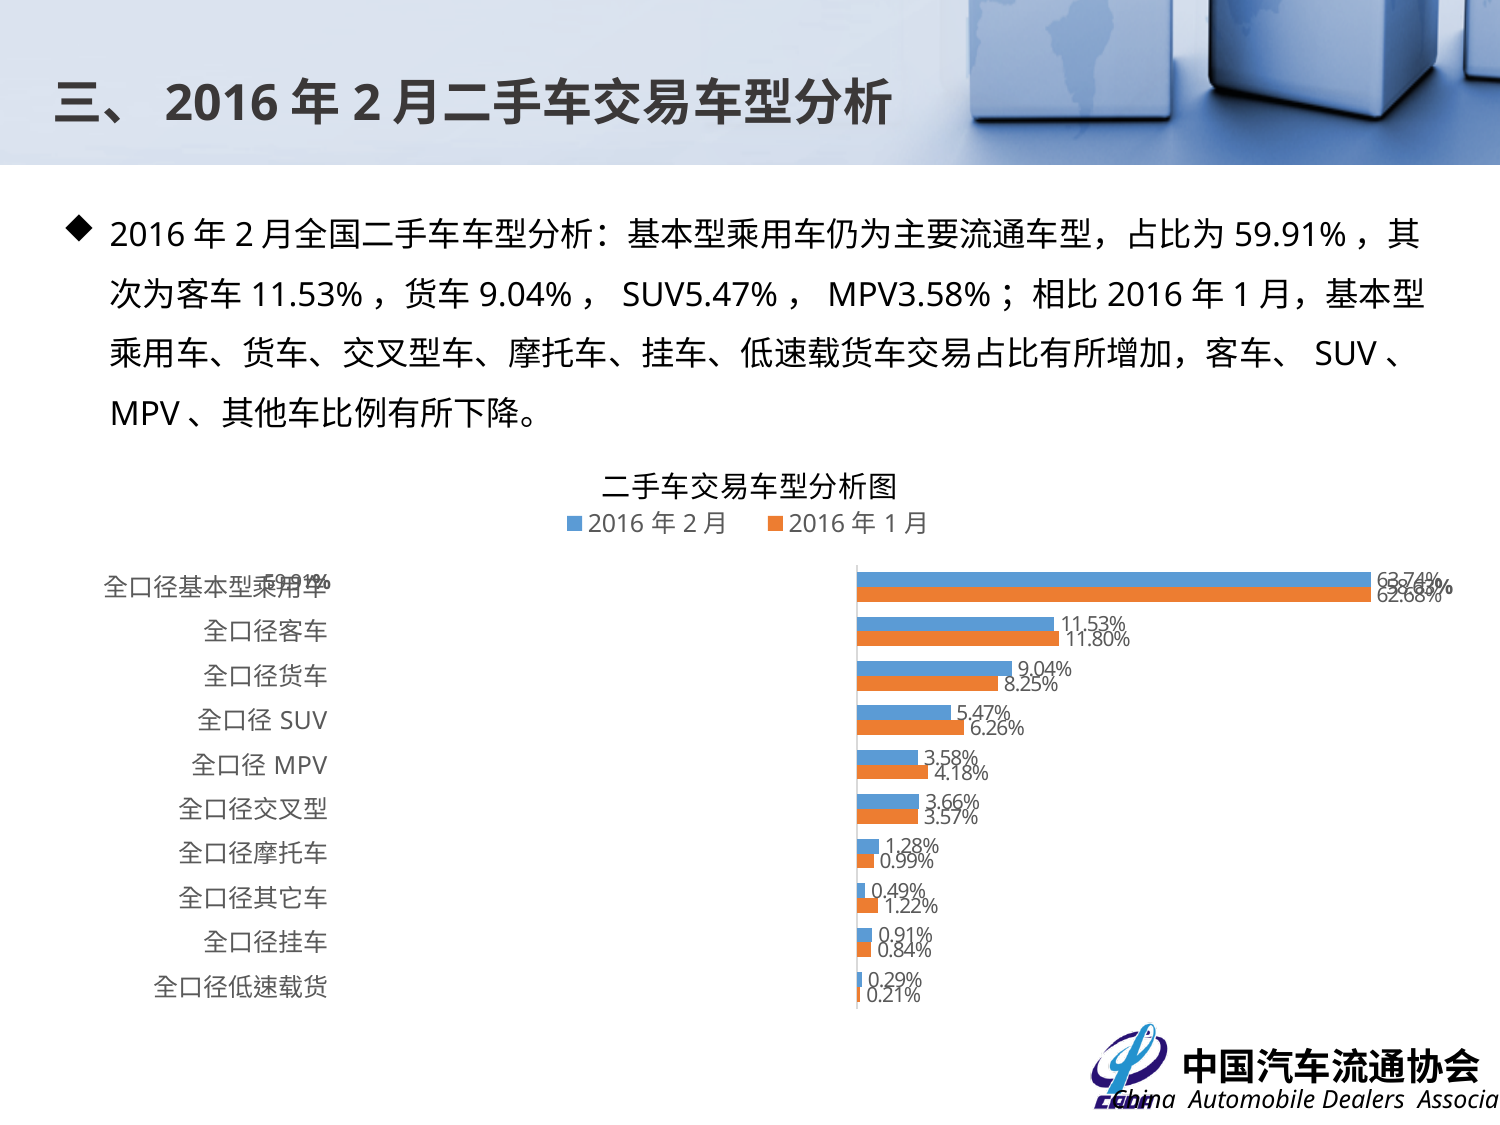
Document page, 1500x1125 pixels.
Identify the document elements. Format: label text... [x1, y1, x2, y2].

picture [1086, 1040, 1172, 1114]
picture [0, 0, 1500, 165]
chart [0, 434, 1500, 1040]
picture [1164, 1096, 1171, 1106]
text_box 三、2016年2月二手车交易车型分析 [37, 62, 1351, 139]
text_box 2016年2月全国二手车车型分析：基本型乘用车仍为主要流通车型，占比为59.91%，其次为客车11.53%，货车9.04%，SUV5.47%，MPV3.58%；相比2016年1月，基本型乘用车、货车、交叉型车、摩托车、挂车、低速载货车交易占比有所增加，客车、SUV、MPV、其他车比例有所下降。 [47, 185, 1453, 434]
